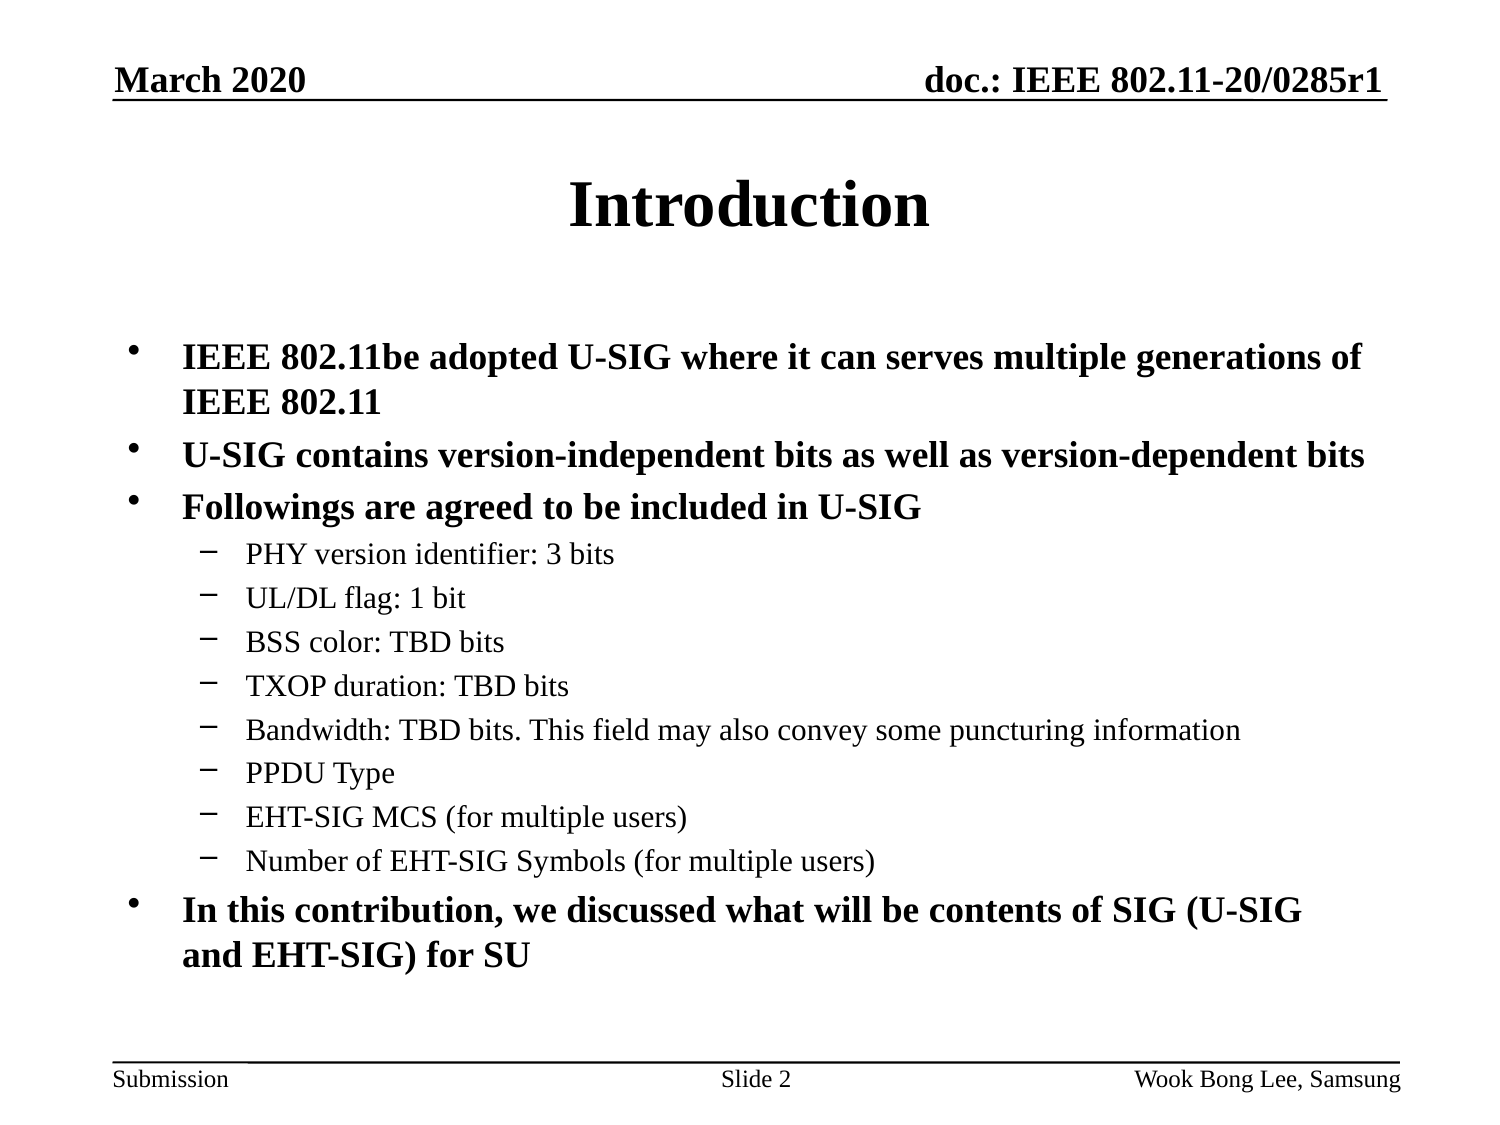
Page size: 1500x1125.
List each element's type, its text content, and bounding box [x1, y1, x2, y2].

list IEEE 802.11be adopted U-SIG where it can serves multiple generations of IEEE 802.11 U-SIG contains version-independent bits as well as version-dependent bits Followings are agreed to be included in U-SIG PHY version identifier: 3 bits UL/DL flag: 1 bit BSS color: TBD bits TXOP duration: TBD bits Bandwidth: TBD bits. This field may also convey some puncturing information PPDU Type EHT-SIG MCS (for multiple users) Number of EHT-SIG Symbols (for multiple users) In this contribution, we discussed what will be contents of SIG (U-SIG and EHT-SIG) for SU [112, 324, 1388, 1001]
slide_number Slide 2 [712, 1061, 800, 1093]
title Introduction [112, 112, 1388, 288]
footer Wook Bong Lee, Samsung [1130, 1061, 1402, 1093]
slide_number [114, 54, 309, 101]
